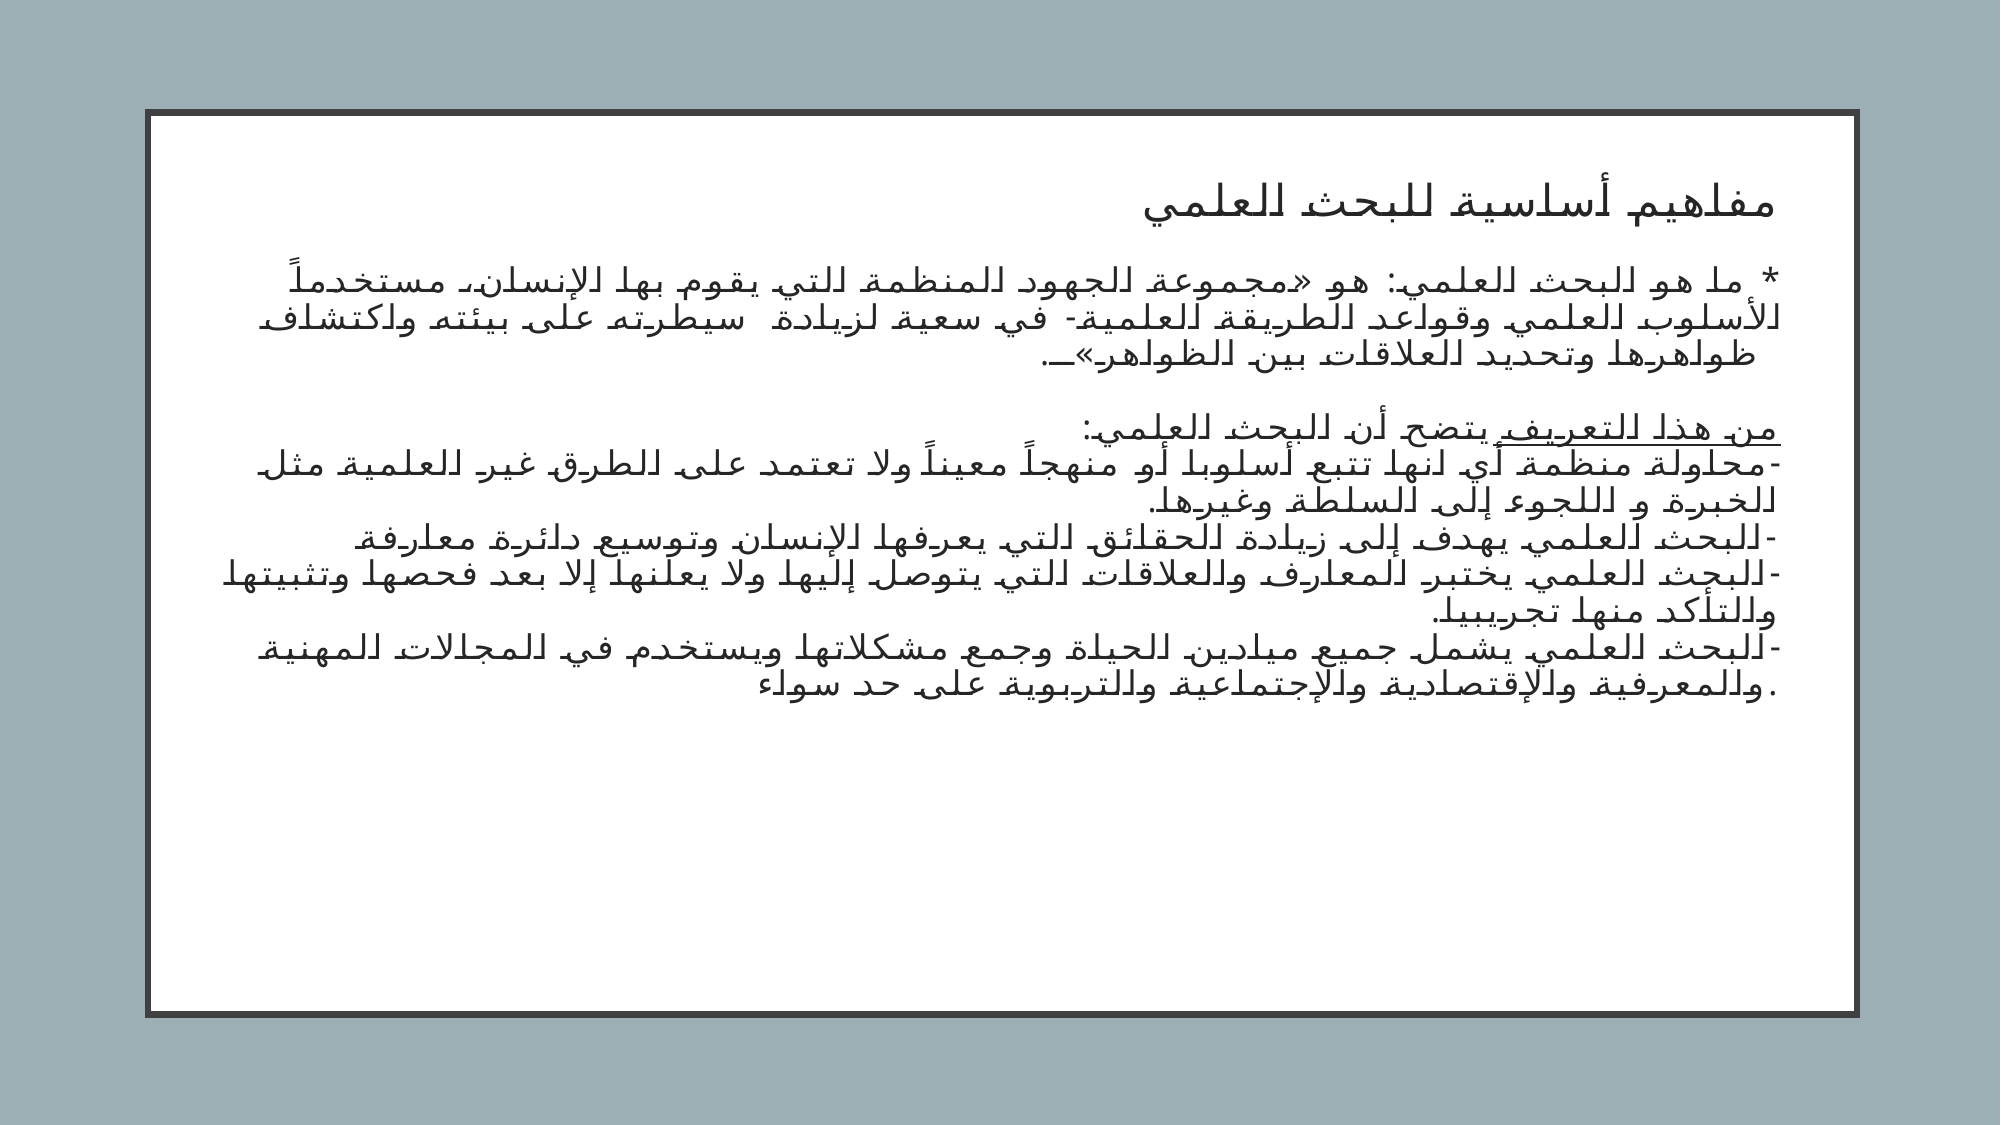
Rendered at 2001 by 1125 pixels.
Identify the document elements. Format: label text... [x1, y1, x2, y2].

title مفاهيم أساسية للبحث العلمي * ما هو البحث العلمي: هو «مجموعة الجهود المنظمة التي يقوم بها الإنسان، مستخدماً الأسلوب العلمي وقواعد الطريقة العلمية- في سعية لزيادة سيطرته على بيئته واكتشاف ظواهرها وتحديد العلاقات بين الظواهر». من هذا التعريف يتضح أن البحث العلمي: -محاولة منظمة أي انها تتبع أسلوبا أو منهجاً معيناً ولا تعتمد على الطرق غير العلمية مثل الخبرة و اللجوء إلى السلطة وغيرها. -البحث العلمي يهدف إلى زيادة الحقائق التي يعرفها الإنسان وتوسيع دائرة معارفة -البحث العلمي يختبر المعارف والعلاقات التي يتوصل إليها ولا يعلنها إلا بعد فحصها وتثبيتها والتأكد منها تجريبيا. -البحث العلمي يشمل جميع ميادين الحياة وجمع مشكلاتها ويستخدم في المجالات المهنية والمعرفية والإقتصادية والإجتماعية والتربوية على حد سواء. [145, 109, 1860, 1018]
